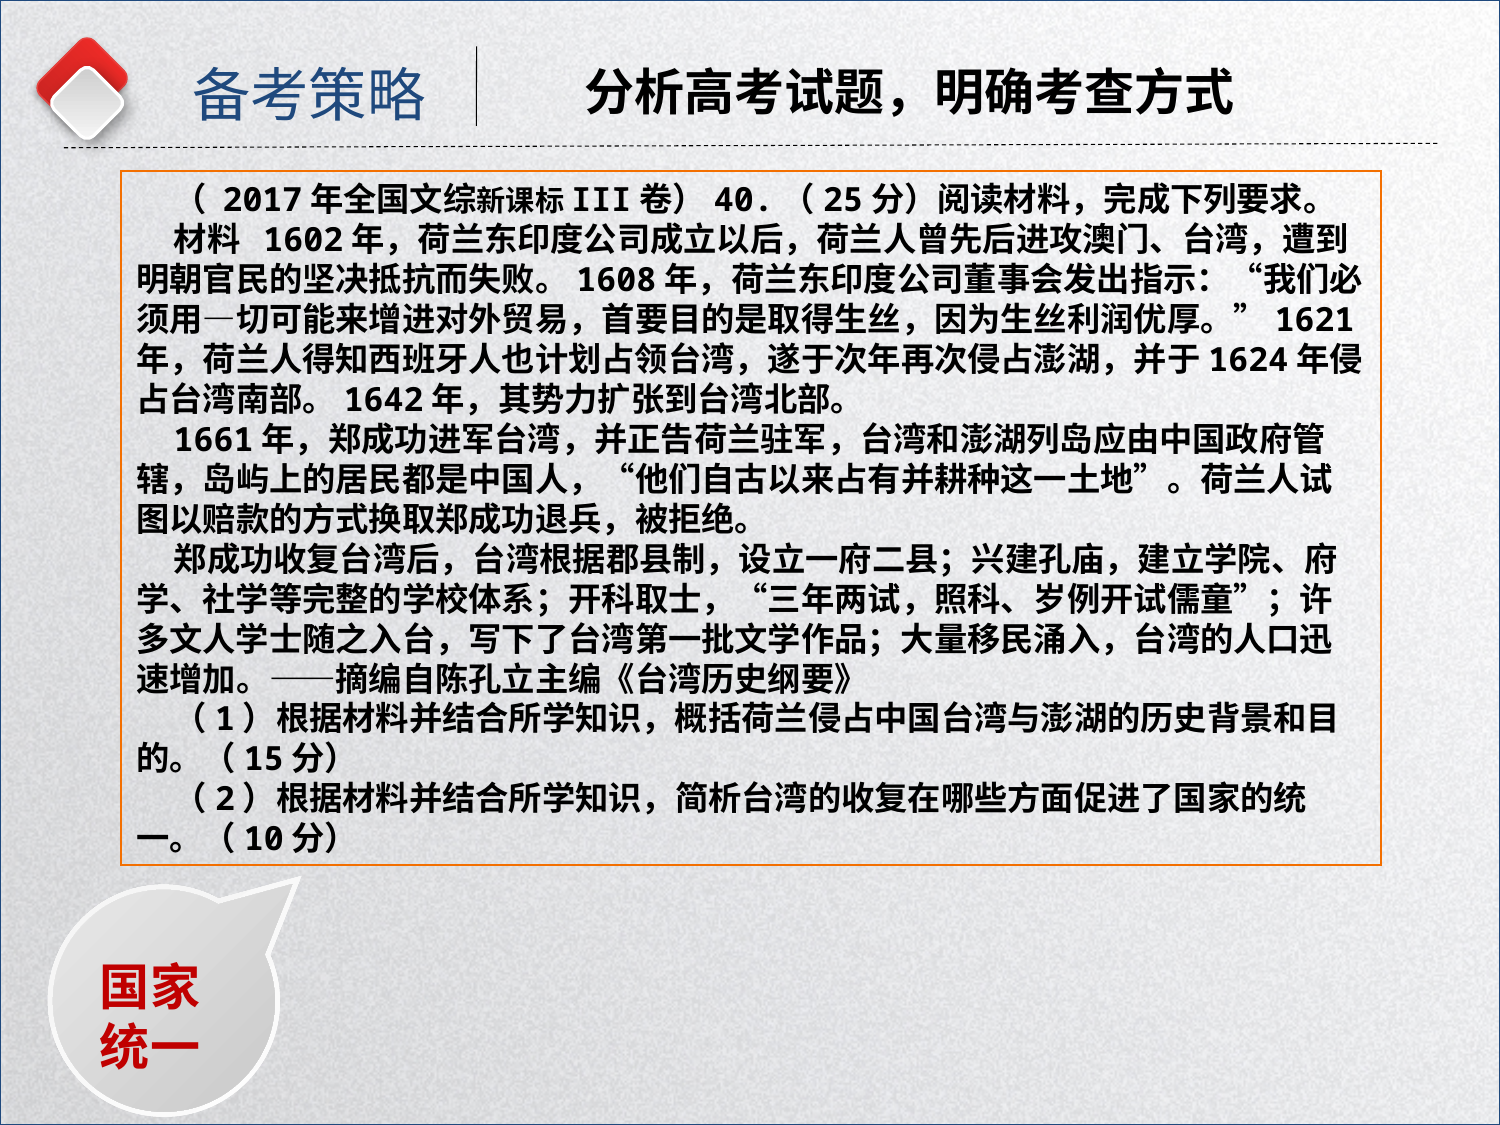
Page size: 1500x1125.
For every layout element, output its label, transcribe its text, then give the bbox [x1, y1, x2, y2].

picture [1, 1, 1499, 1124]
text_box 分析高考试题，明确考查方式 [569, 53, 1250, 129]
text_box （ 2017年全国文综新课标III卷）40.（25分）阅读材料，完成下列要求。 材料 1602年，荷兰东印度公司成立以后，荷兰人曾先后进攻澳门、台湾，遭到明朝官民的坚决抵抗而失败。1608年，荷兰东印度公司董事会发出指示：“我们必须用—切可能来增进对外贸易，首要目的是取得生丝，因为生丝利润优厚。”1621年，荷兰人得知西班牙人也计划占领台湾，遂于次年再次侵占澎湖，并于1624年侵占台湾南部。1642年，其势力扩张到台湾北部。 1661年，郑成功进军台湾，并正告荷兰驻军，台湾和澎湖列岛应由中国政府管辖，岛屿上的居民都是中国人，“他们自古以来占有并耕种这一土地”。荷兰人试图以赔款的方式换取郑成功退兵，被拒绝。 郑成功收复台湾后，台湾根据郡县制，设立一府二县；兴建孔庙，建立学院、府学、社学等完整的学校体系；开科取士，“三年两试，照科、岁例开试儒童”；许多文人学士随之入台，写下了台湾第一批文学作品；大量移民涌入，台湾的人口迅速增加。——摘编自陈孔立主编《台湾历史纲要》 （1）根据材料并结合所学知识，概括荷兰侵占中国台湾与澎湖的历史背景和目的。（15分） （2）根据材料并结合所学知识，简析台湾的收复在哪些方面促进了国家的统一。（10分） [120, 170, 1382, 866]
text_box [63, 143, 1439, 148]
text_box 备考策略 [143, 50, 475, 136]
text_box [73, 826, 306, 1125]
text_box [37, 38, 127, 104]
text_box [51, 67, 123, 139]
